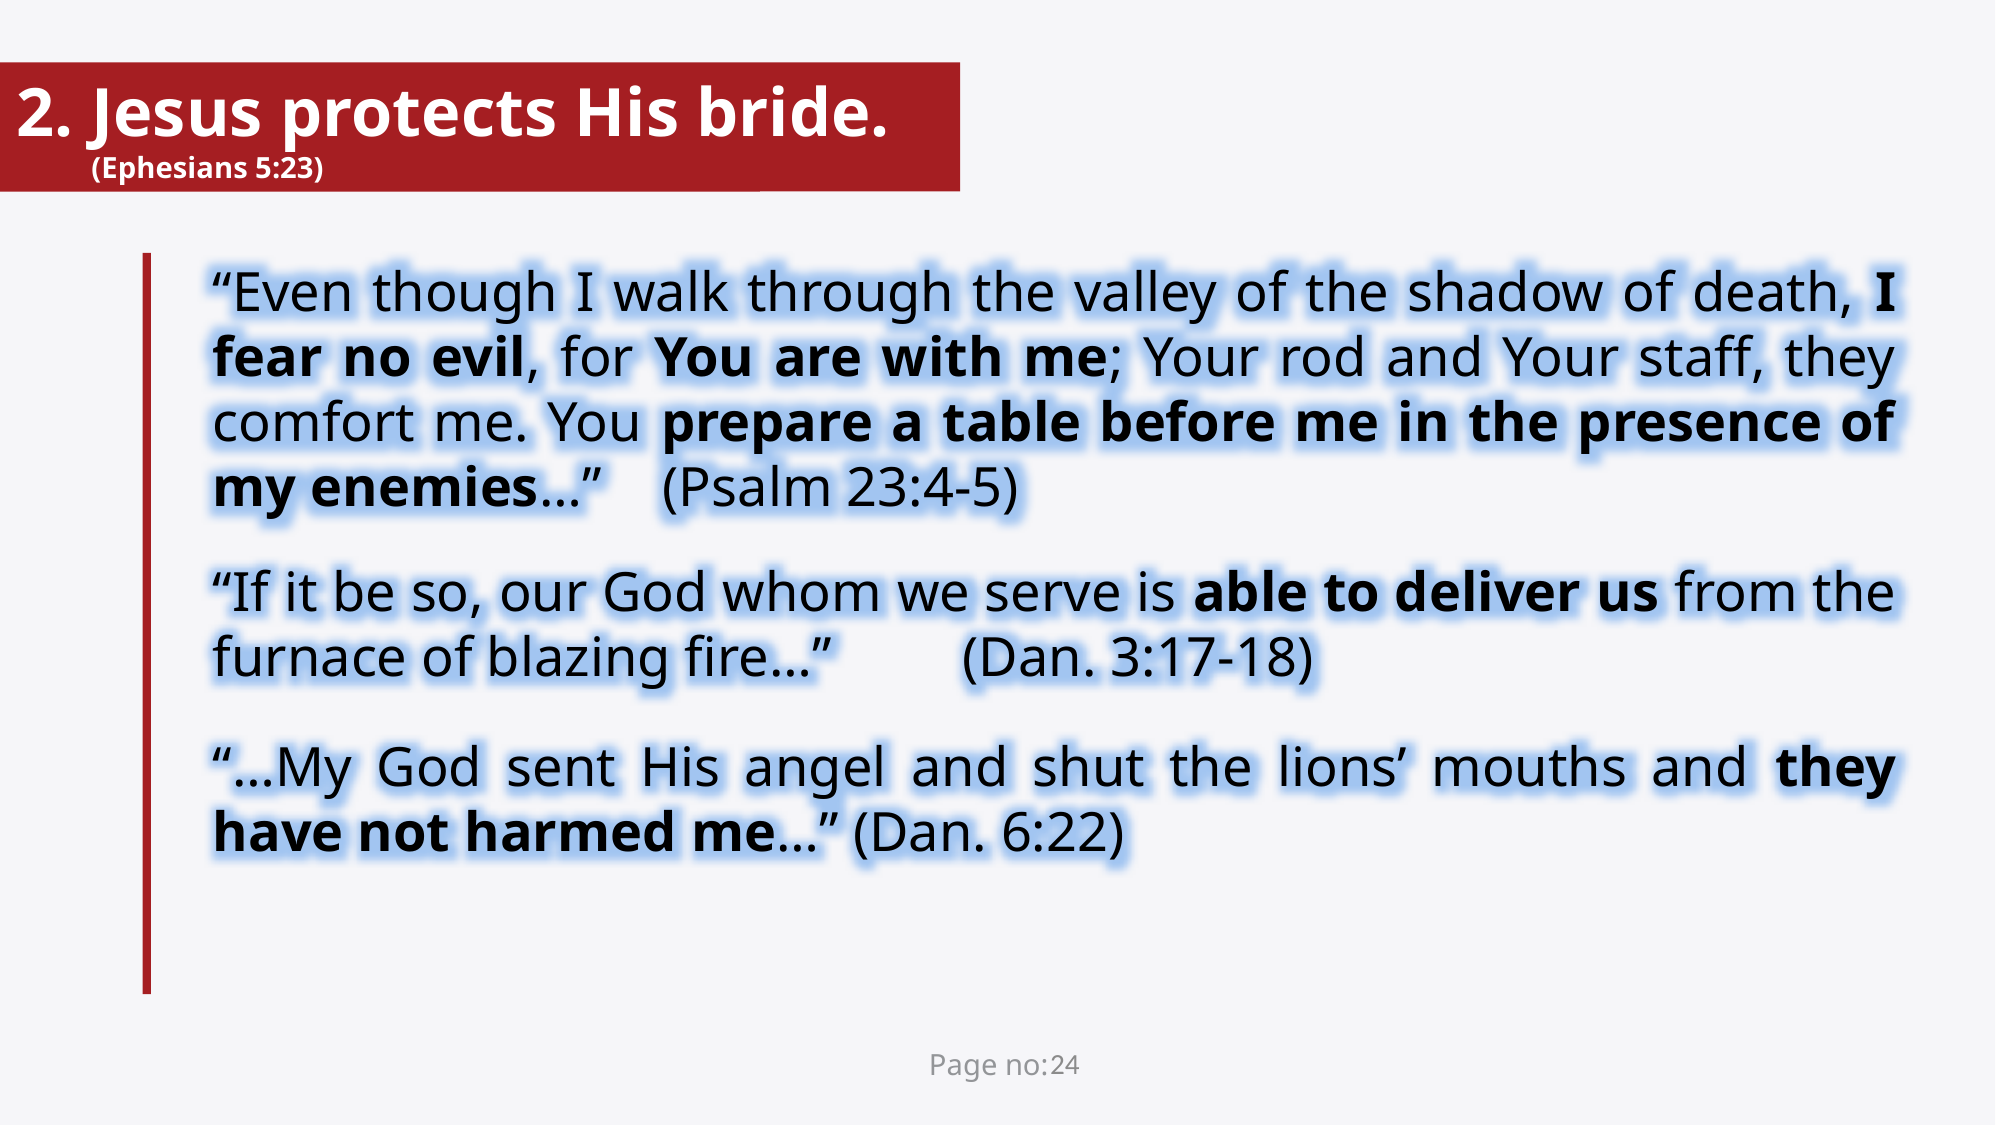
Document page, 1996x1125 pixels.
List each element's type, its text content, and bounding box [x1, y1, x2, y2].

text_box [1, 62, 961, 194]
text_box “If it be so, our God whom we serve is able to deliver us from the furnace of blazing fire…” (Dan. 3:17-18) [198, 549, 1911, 695]
text_box “Even though I walk through the valley of the shadow of death, I fear no evil, for You are with me; Your rod and Your staff, they comfort me. You prepare a table before me in the presence of my enemies…” (Psalm 23:4-5) [198, 249, 1911, 525]
text_box “…My God sent His angel and shut the lions’ mouths and they have not harmed me…” (Dan. 6:22) [198, 724, 1911, 870]
